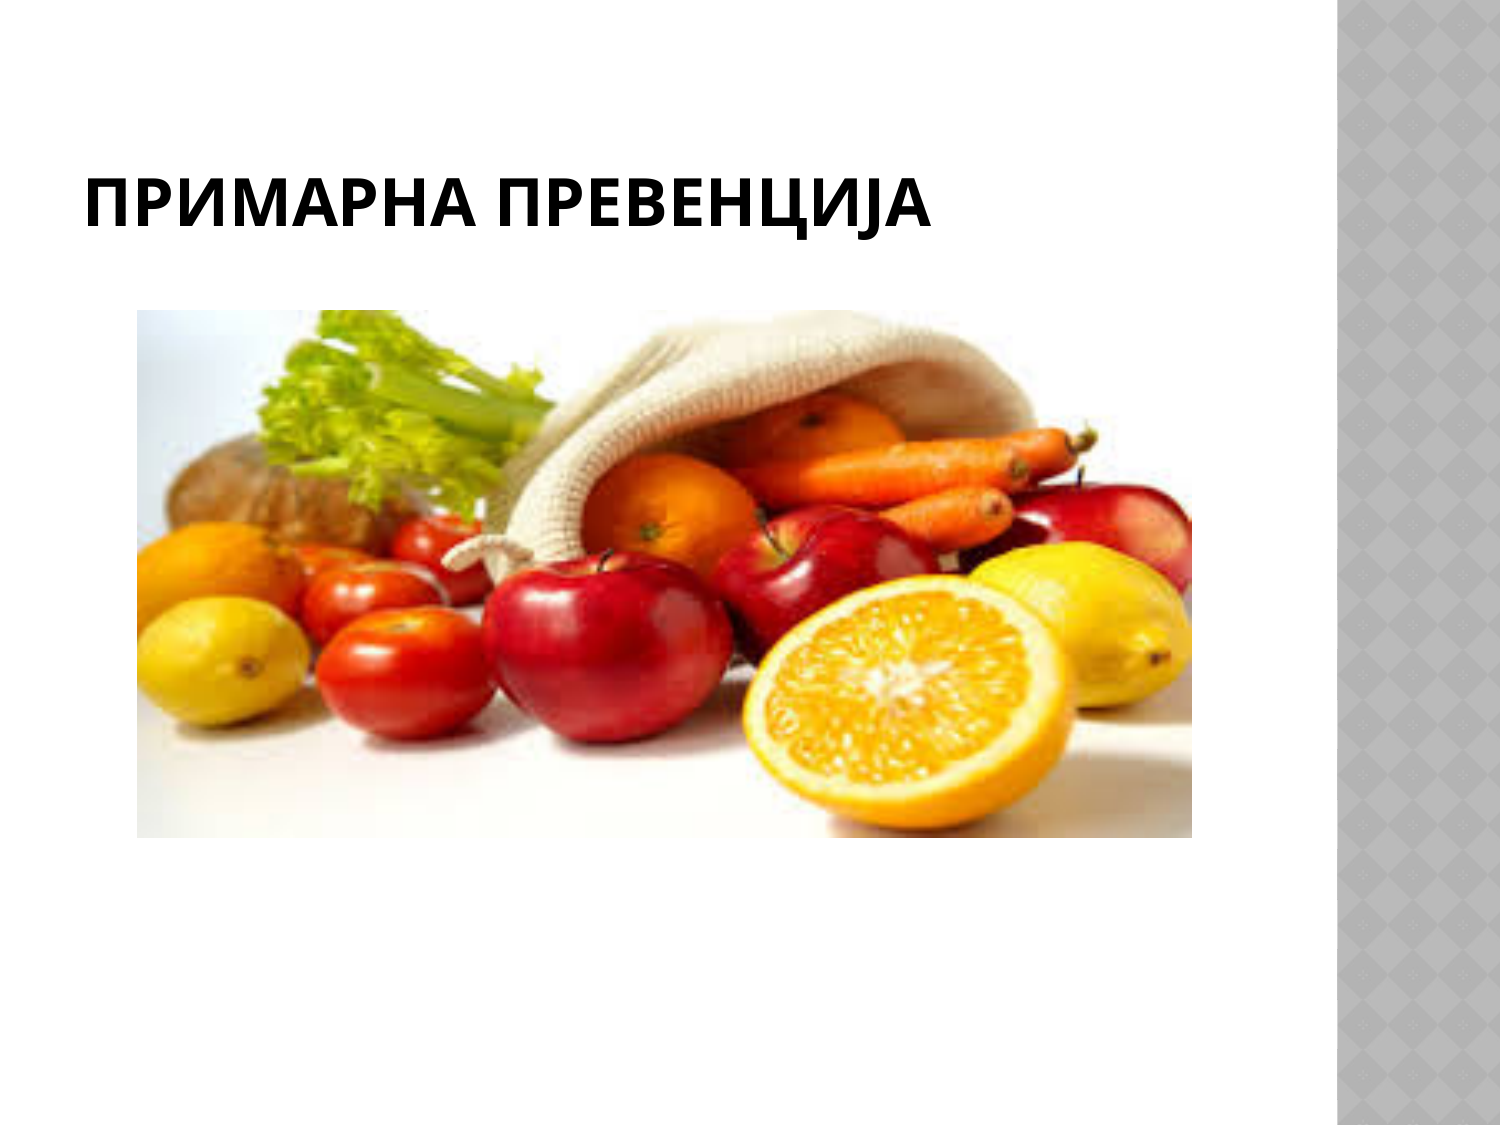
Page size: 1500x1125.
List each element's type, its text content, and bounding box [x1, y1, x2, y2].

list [137, 309, 1193, 838]
title ПРИМАРНА ПРЕВЕНЦИЈА [75, 52, 1263, 240]
